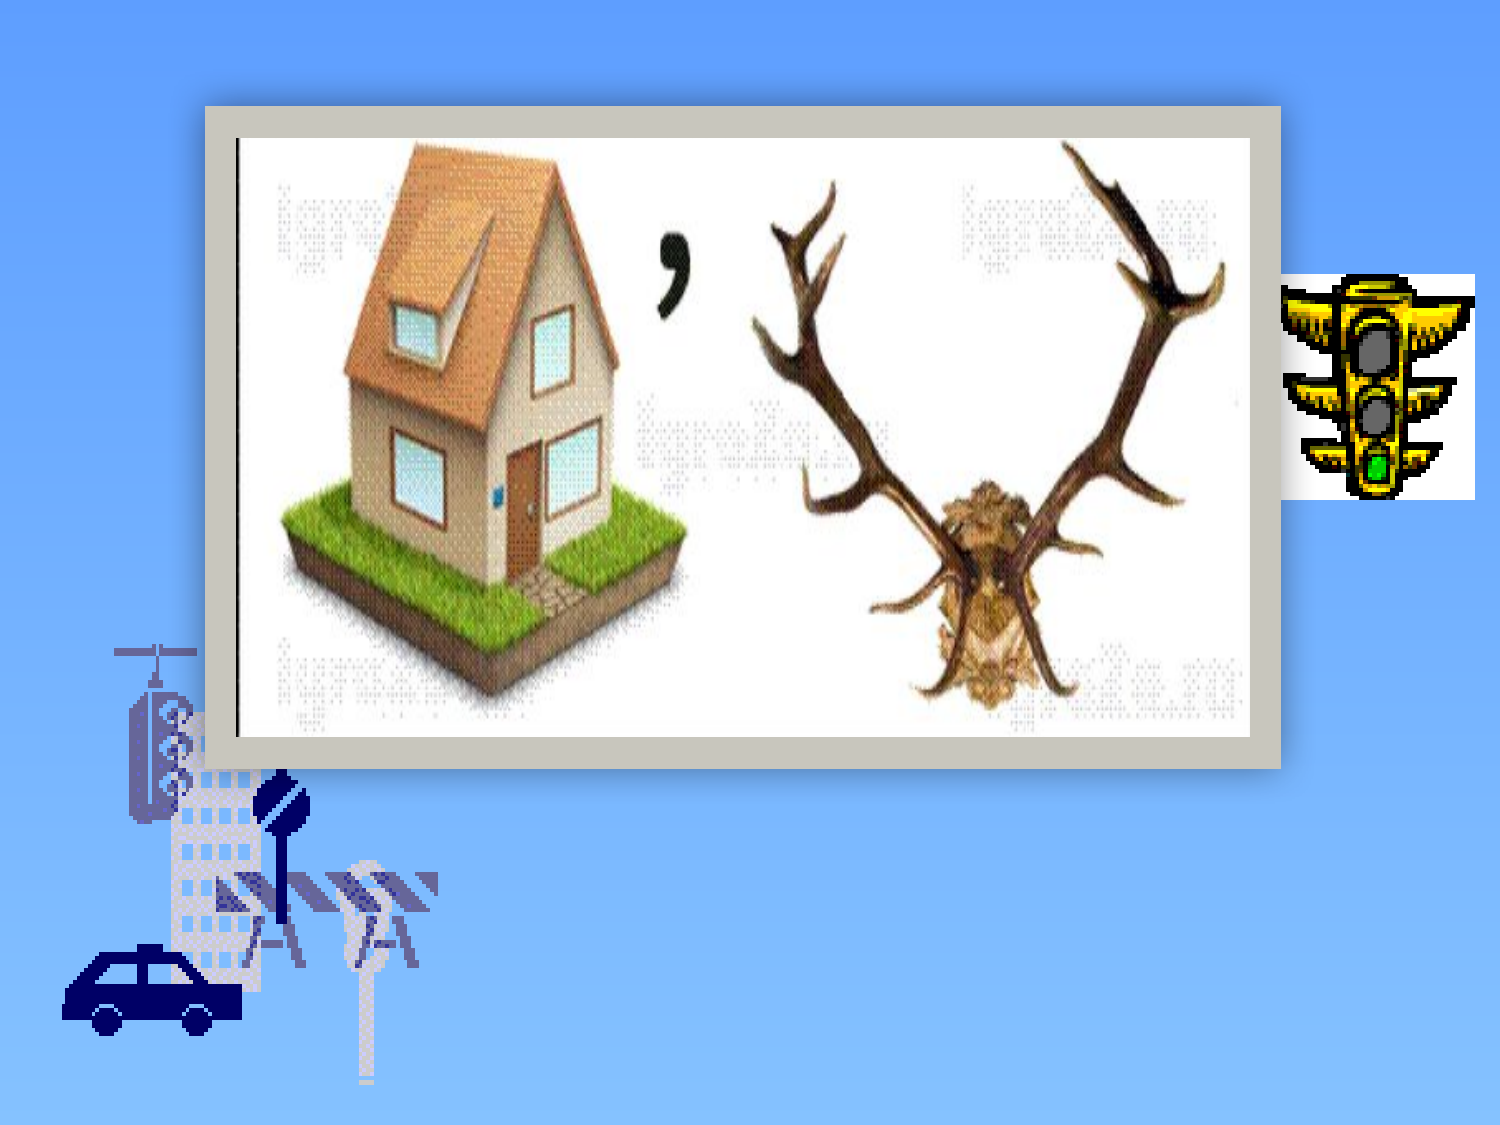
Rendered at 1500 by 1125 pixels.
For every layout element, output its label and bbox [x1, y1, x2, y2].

picture [62, 137, 1251, 1085]
picture [1274, 274, 1476, 501]
